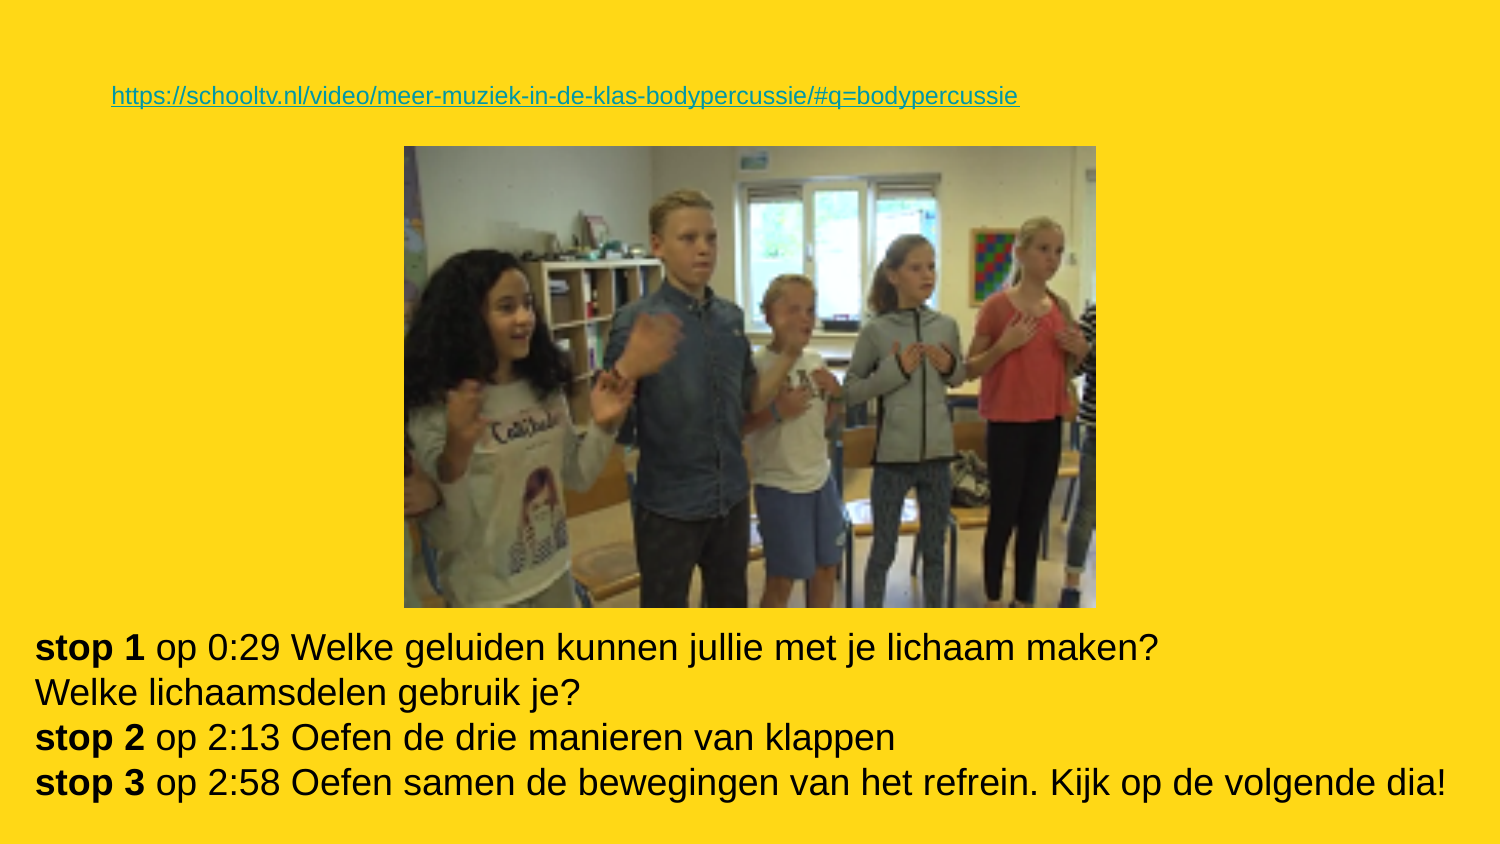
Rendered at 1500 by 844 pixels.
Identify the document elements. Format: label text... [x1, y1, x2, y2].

text_box https://schooltv.nl/video/meer-muziek-in-de-klas-bodypercussie/#q=bodypercussie [96, 64, 1234, 147]
text_box stop 1 op 0:29 Welke geluiden kunnen jullie met je lichaam maken? Welke lichaamsdelen gebruik je? stop 2 op 2:13 Oefen de drie manieren van klappen stop 3 op 2:58 Oefen samen de bewegingen van het refrein. Kijk op de volgende dia! [19, 607, 1481, 801]
picture [403, 146, 1096, 609]
